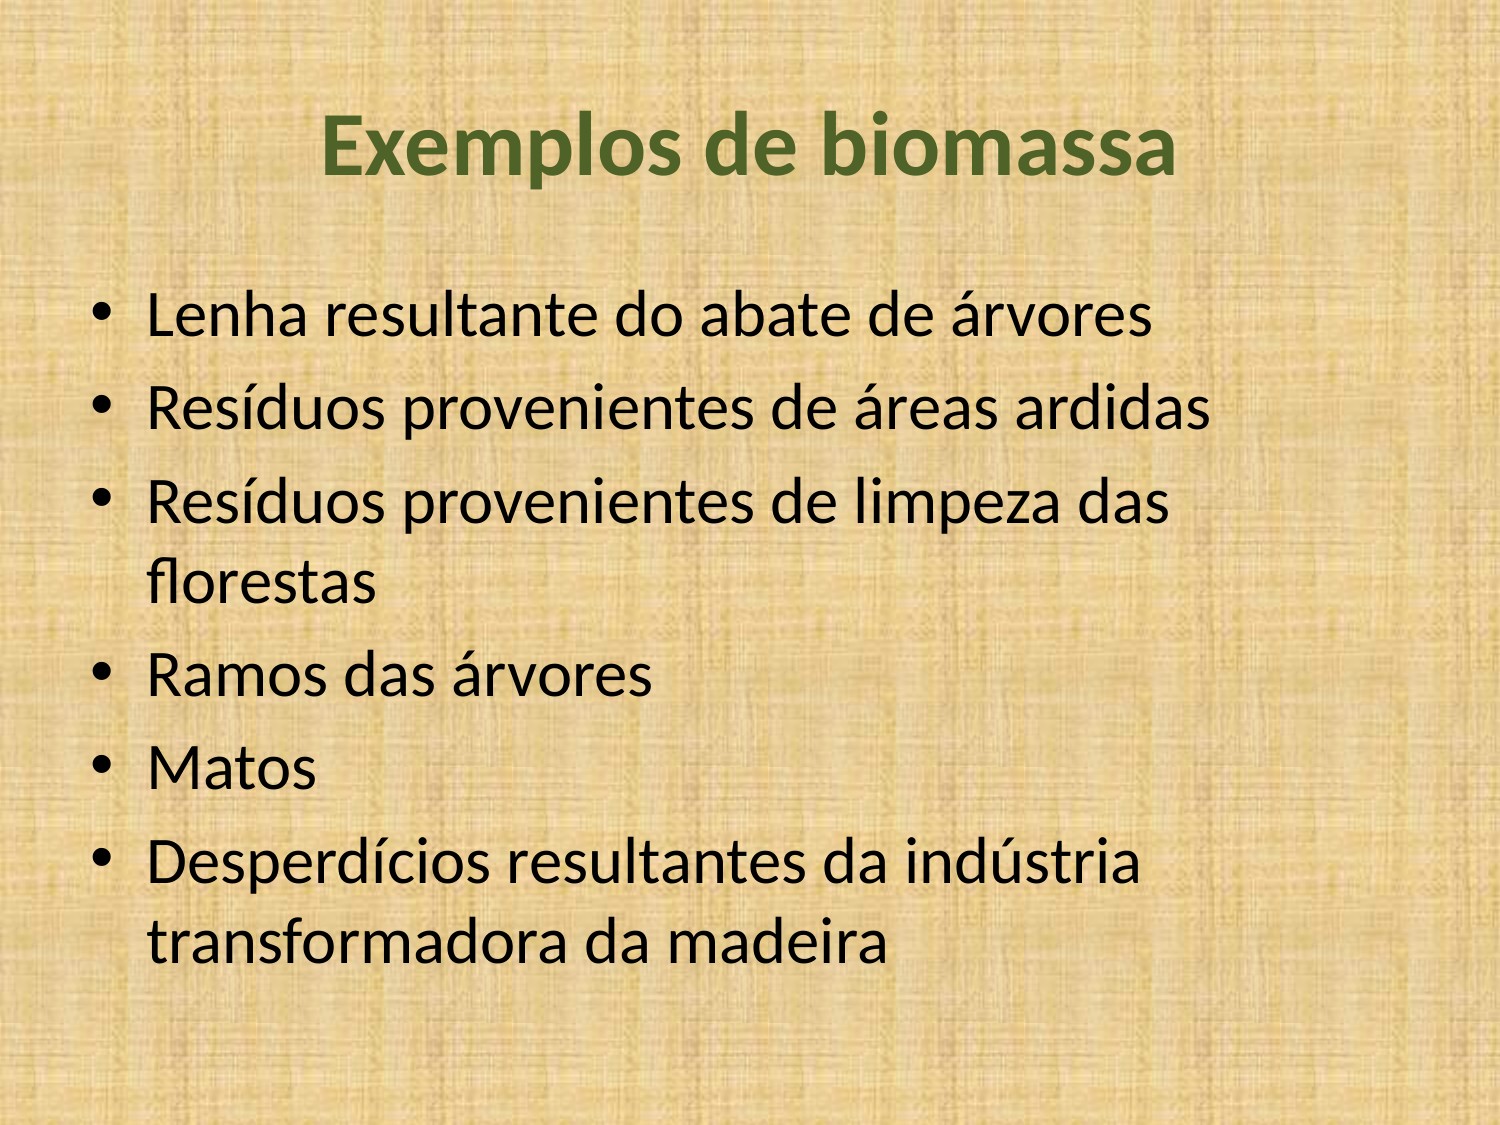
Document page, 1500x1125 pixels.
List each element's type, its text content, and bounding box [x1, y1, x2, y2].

list Lenha resultante do abate de árvores Resíduos provenientes de áreas ardidas Resíduos provenientes de limpeza das florestas Ramos das árvores Matos Desperdícios resultantes da indústria transformadora da madeira [75, 262, 1425, 1005]
title Exemplos de biomassa [75, 45, 1425, 233]
picture [0, 0, 1500, 1125]
